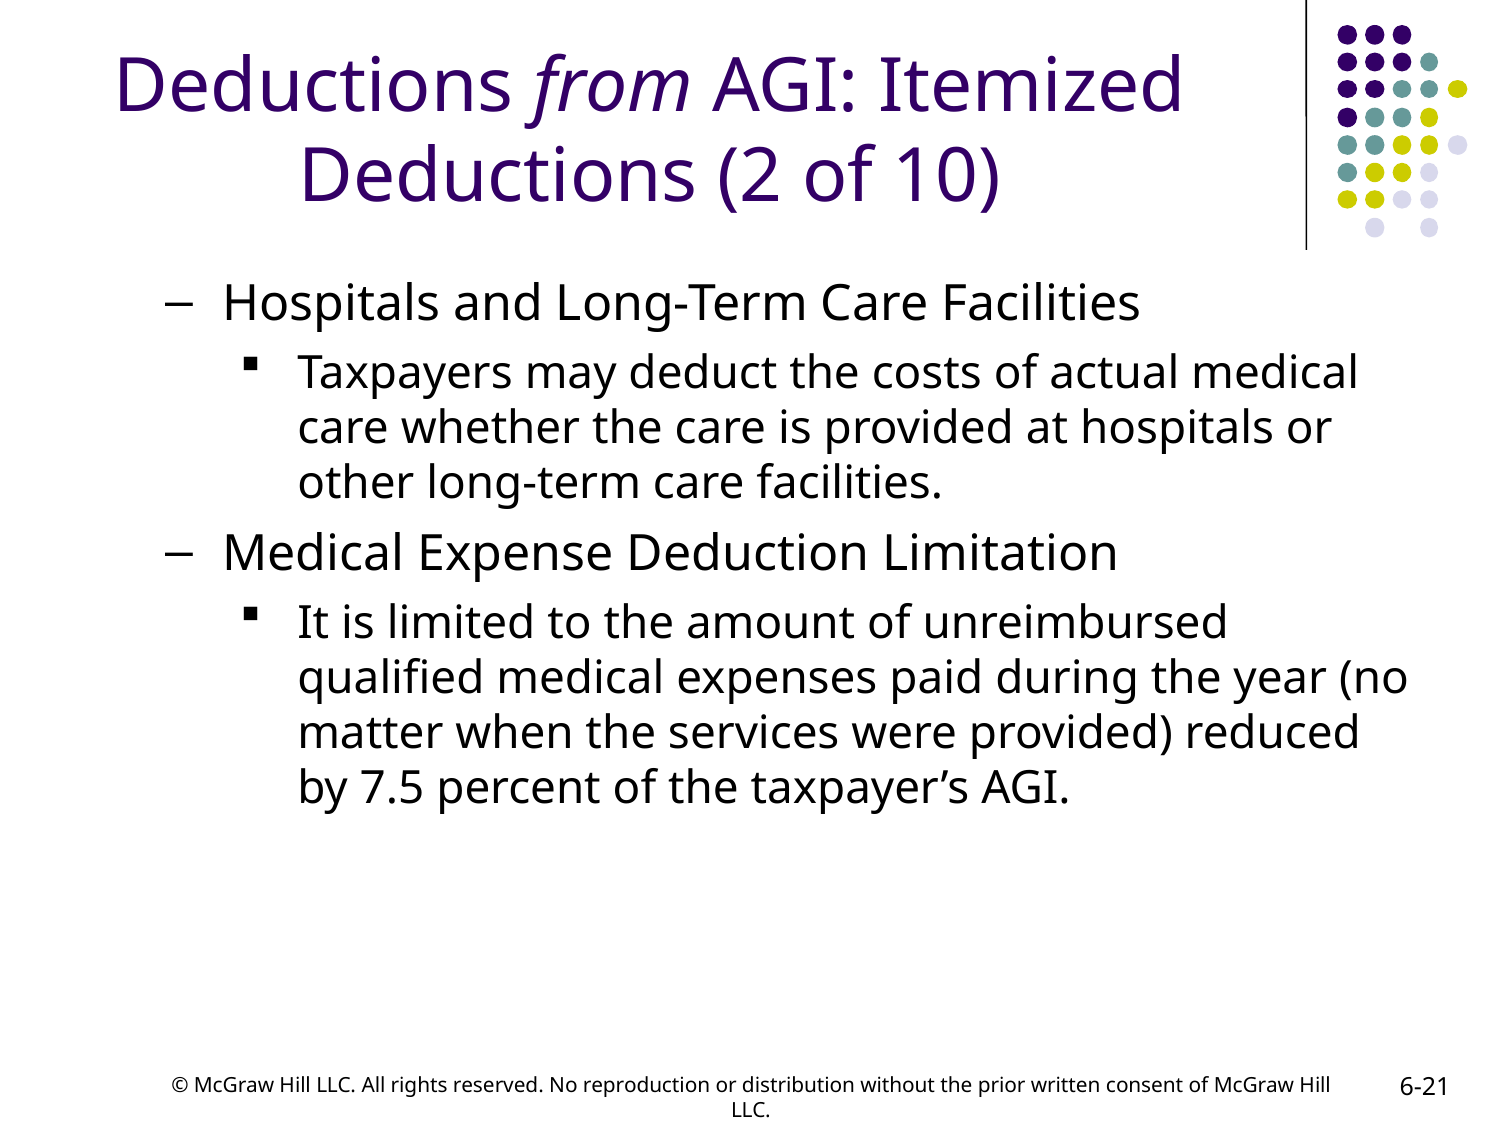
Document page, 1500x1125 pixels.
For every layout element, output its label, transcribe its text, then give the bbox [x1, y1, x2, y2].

list Hospitals and Long-Term Care Facilities Taxpayers may deduct the costs of actual medical care whether the care is provided at hospitals or other long-term care facilities. Medical Expense Deduction Limitation It is limited to the amount of unreimbursed qualified medical expenses paid during the year (no matter when the services were provided) reduced by 7.5 percent of the taxpayer’s AGI. [75, 262, 1425, 1050]
title Deductions from AGI: Itemized Deductions (2 of 10) [25, 24, 1275, 228]
